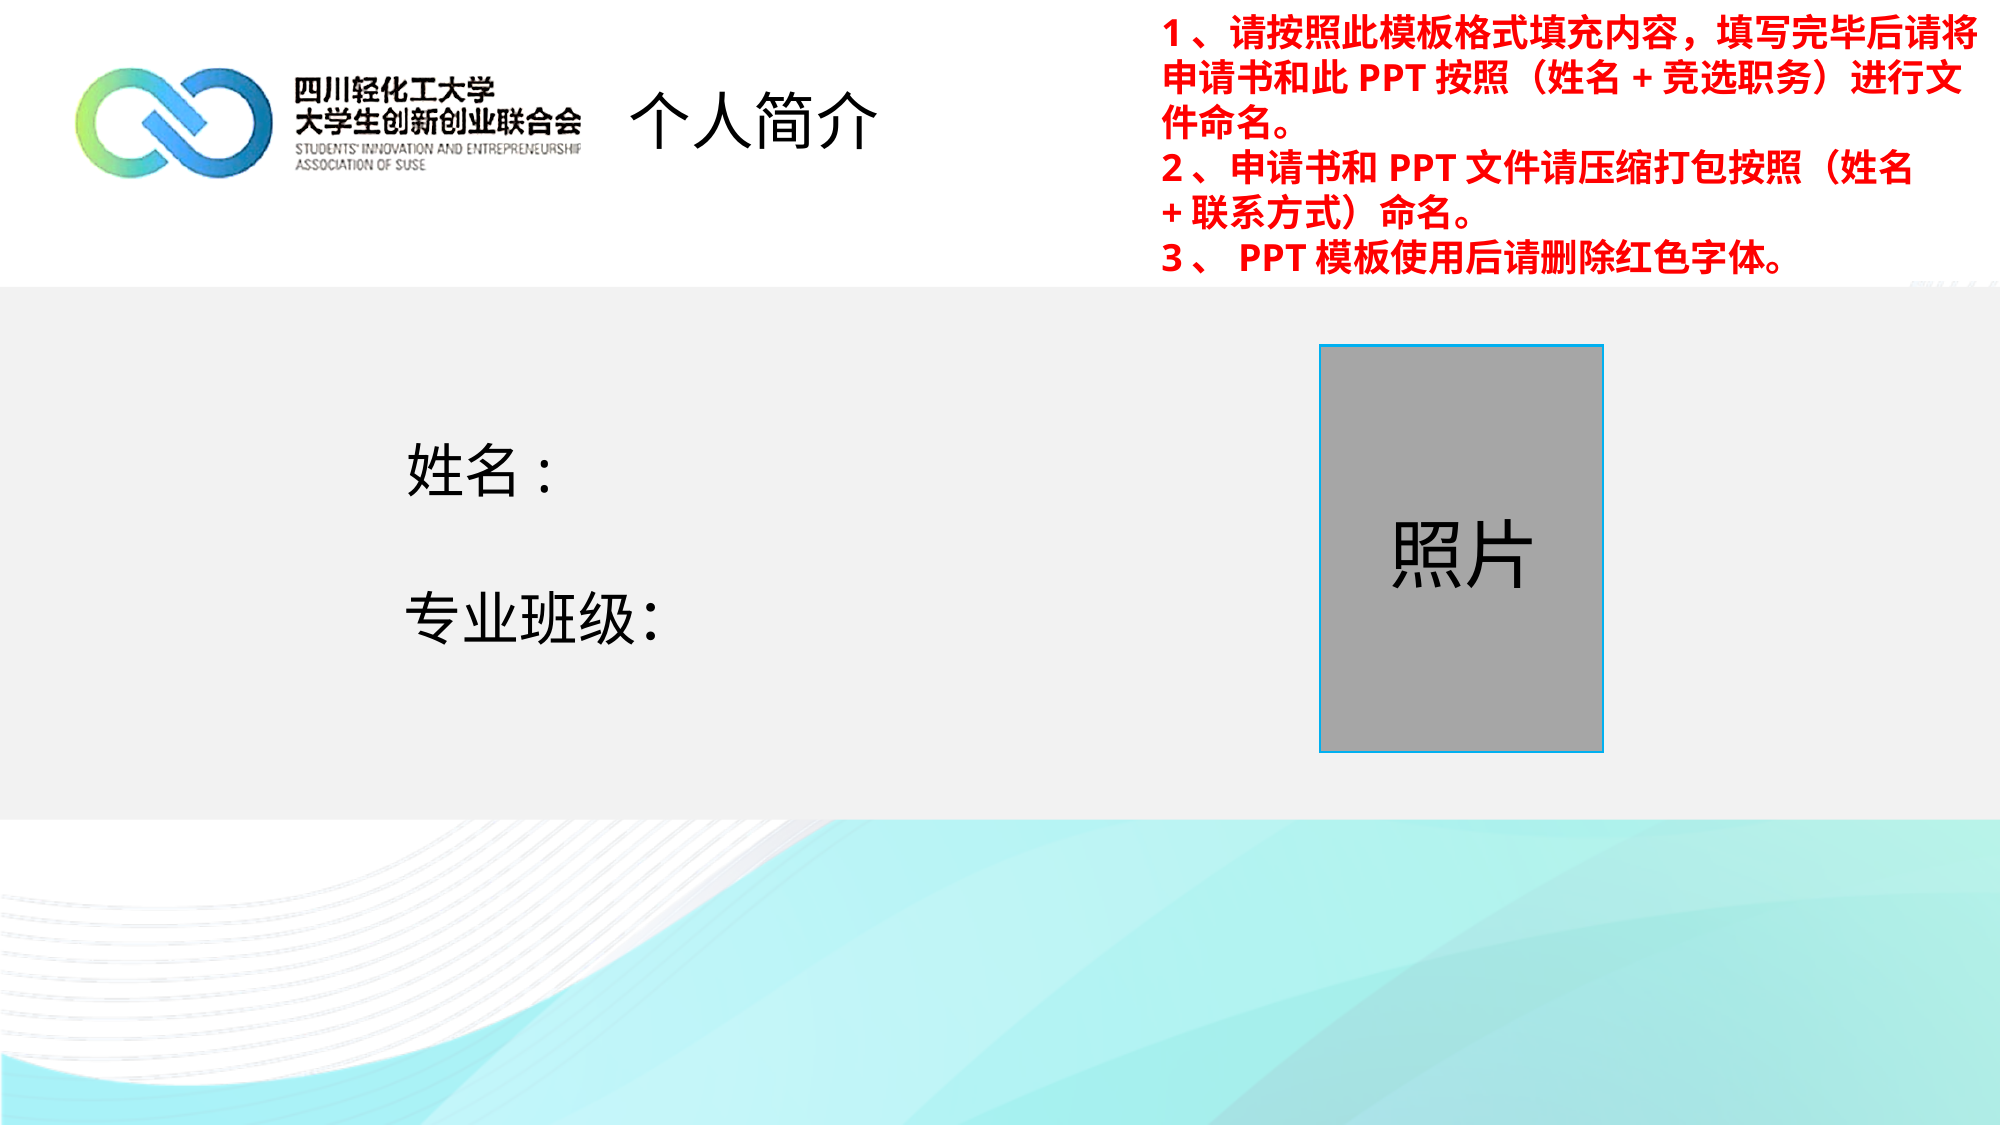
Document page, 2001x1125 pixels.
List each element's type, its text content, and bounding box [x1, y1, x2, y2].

text_box [1422, 344, 1604, 753]
text_box 1、请按照此模板格式填充内容，填写完毕后请将申请书和此PPT按照（姓名+竞选职务）进行文件命名。 2、申请书和PPT文件请压缩打包按照（姓名+联系方式）命名。 3、PPT模板使用后请删除红色字体。 [1422, 1, 2000, 287]
text_box [0, 286, 578, 821]
text_box 专业班级： [388, 574, 578, 660]
text_box [1422, 287, 2000, 821]
picture [1322, 348, 1422, 750]
picture [63, 0, 1422, 1125]
text_box 姓名: [391, 426, 578, 512]
text_box 照片 [1422, 499, 1554, 605]
